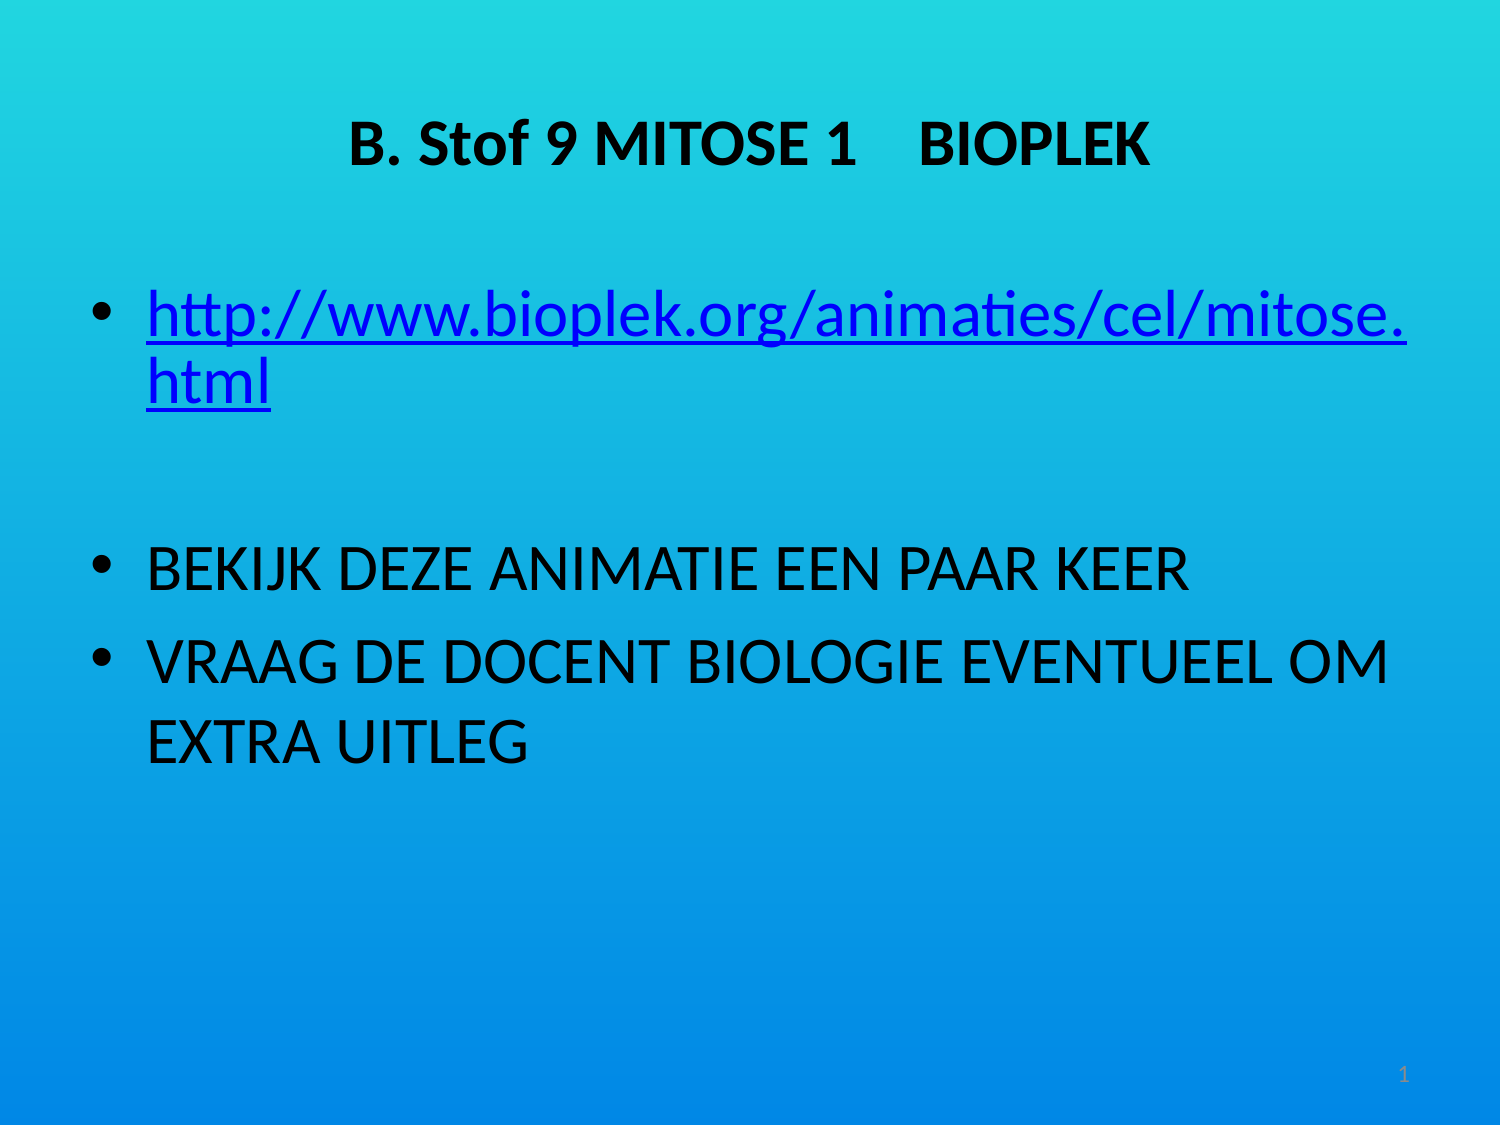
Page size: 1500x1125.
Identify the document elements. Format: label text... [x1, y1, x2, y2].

list http://www.bioplek.org/animaties/cel/mitose.html BEKIJK DEZE ANIMATIE EEN PAAR KEER VRAAG DE DOCENT BIOLOGIE EVENTUEEL OM EXTRA UITLEG [75, 262, 1425, 1005]
title B. Stof 9 MITOSE 1 BIOPLEK [75, 45, 1425, 233]
slide_number 1 [1074, 1042, 1425, 1103]
